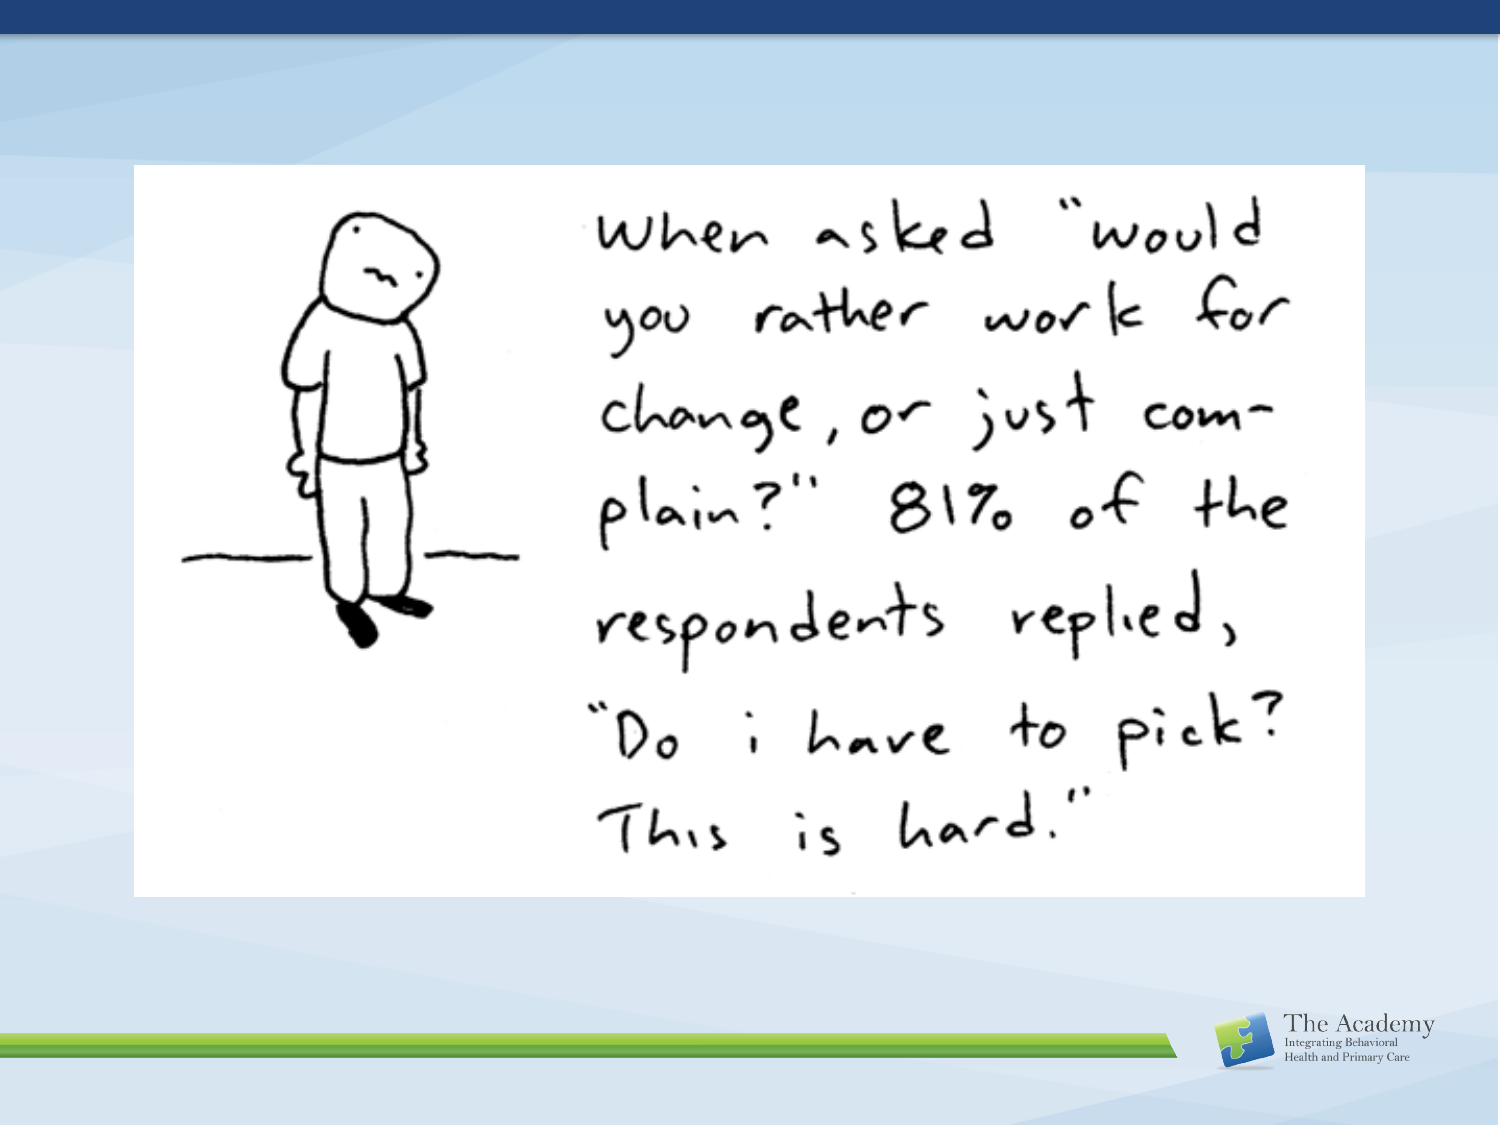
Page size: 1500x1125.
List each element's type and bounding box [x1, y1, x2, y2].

list [74, 165, 1425, 898]
picture [0, 34, 1498, 1125]
